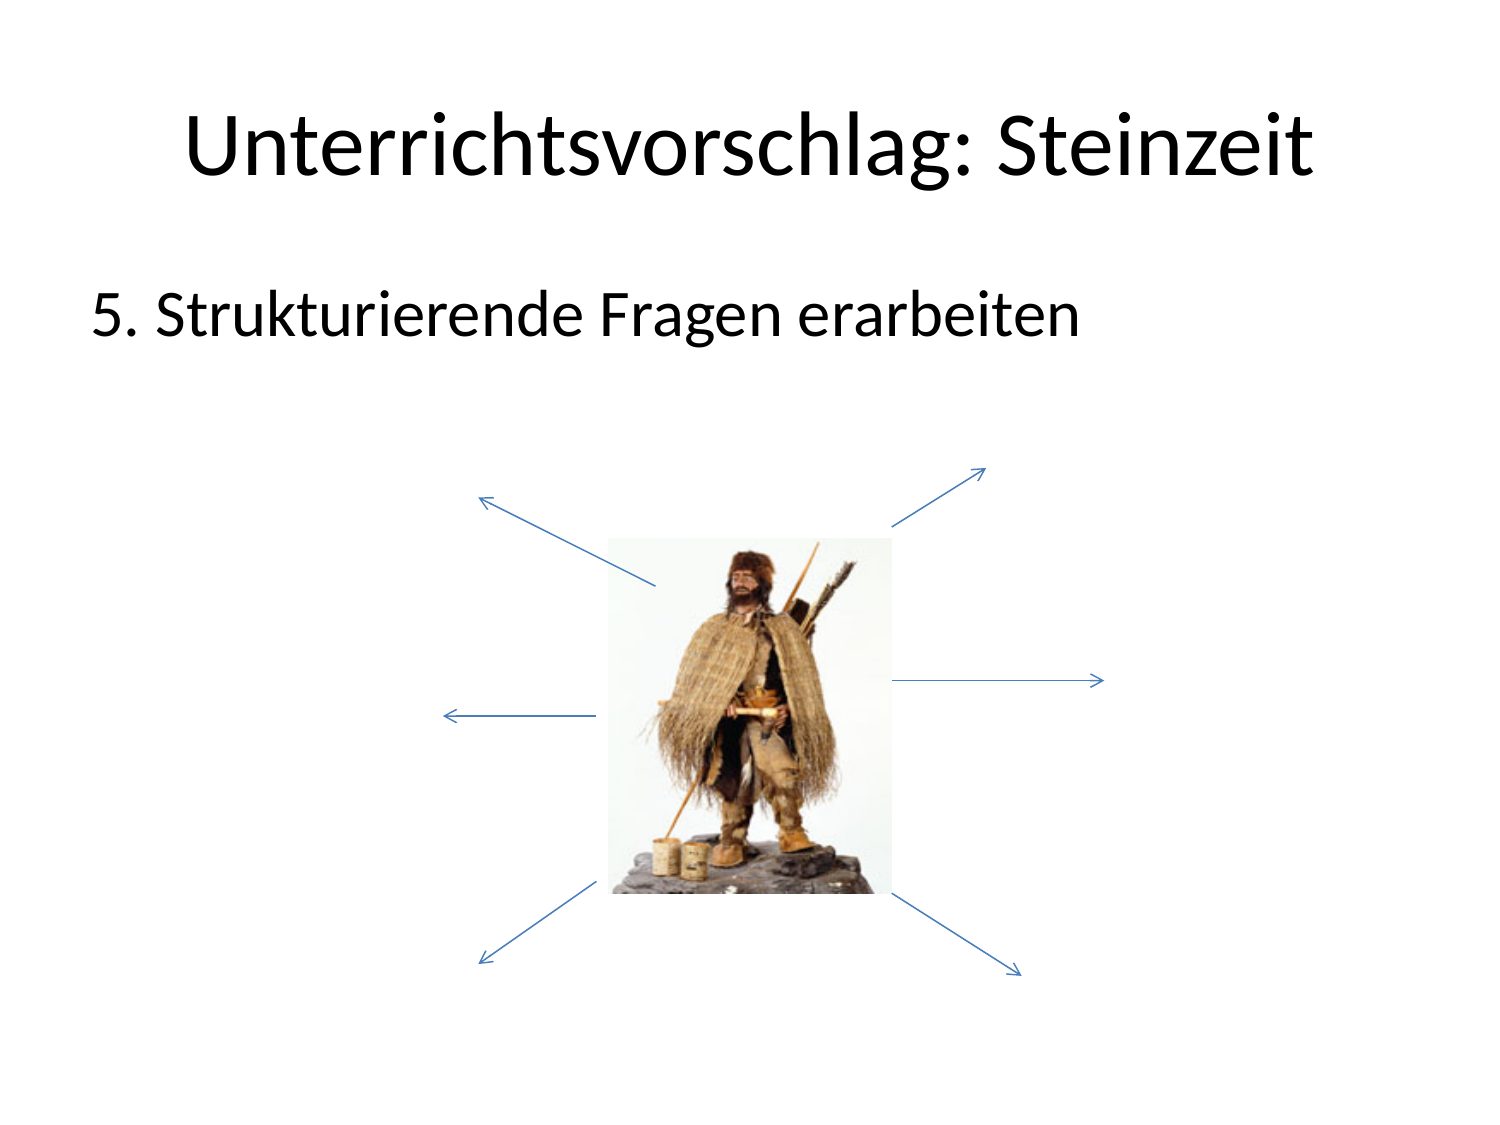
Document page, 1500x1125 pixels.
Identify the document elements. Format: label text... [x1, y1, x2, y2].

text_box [891, 892, 1022, 977]
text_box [891, 467, 987, 528]
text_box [477, 881, 597, 965]
title Unterrichtsvorschlag: Steinzeit [75, 45, 1425, 233]
list 5. Strukturierende Fragen erarbeiten [75, 262, 1425, 1005]
picture [608, 538, 892, 894]
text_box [477, 497, 656, 587]
